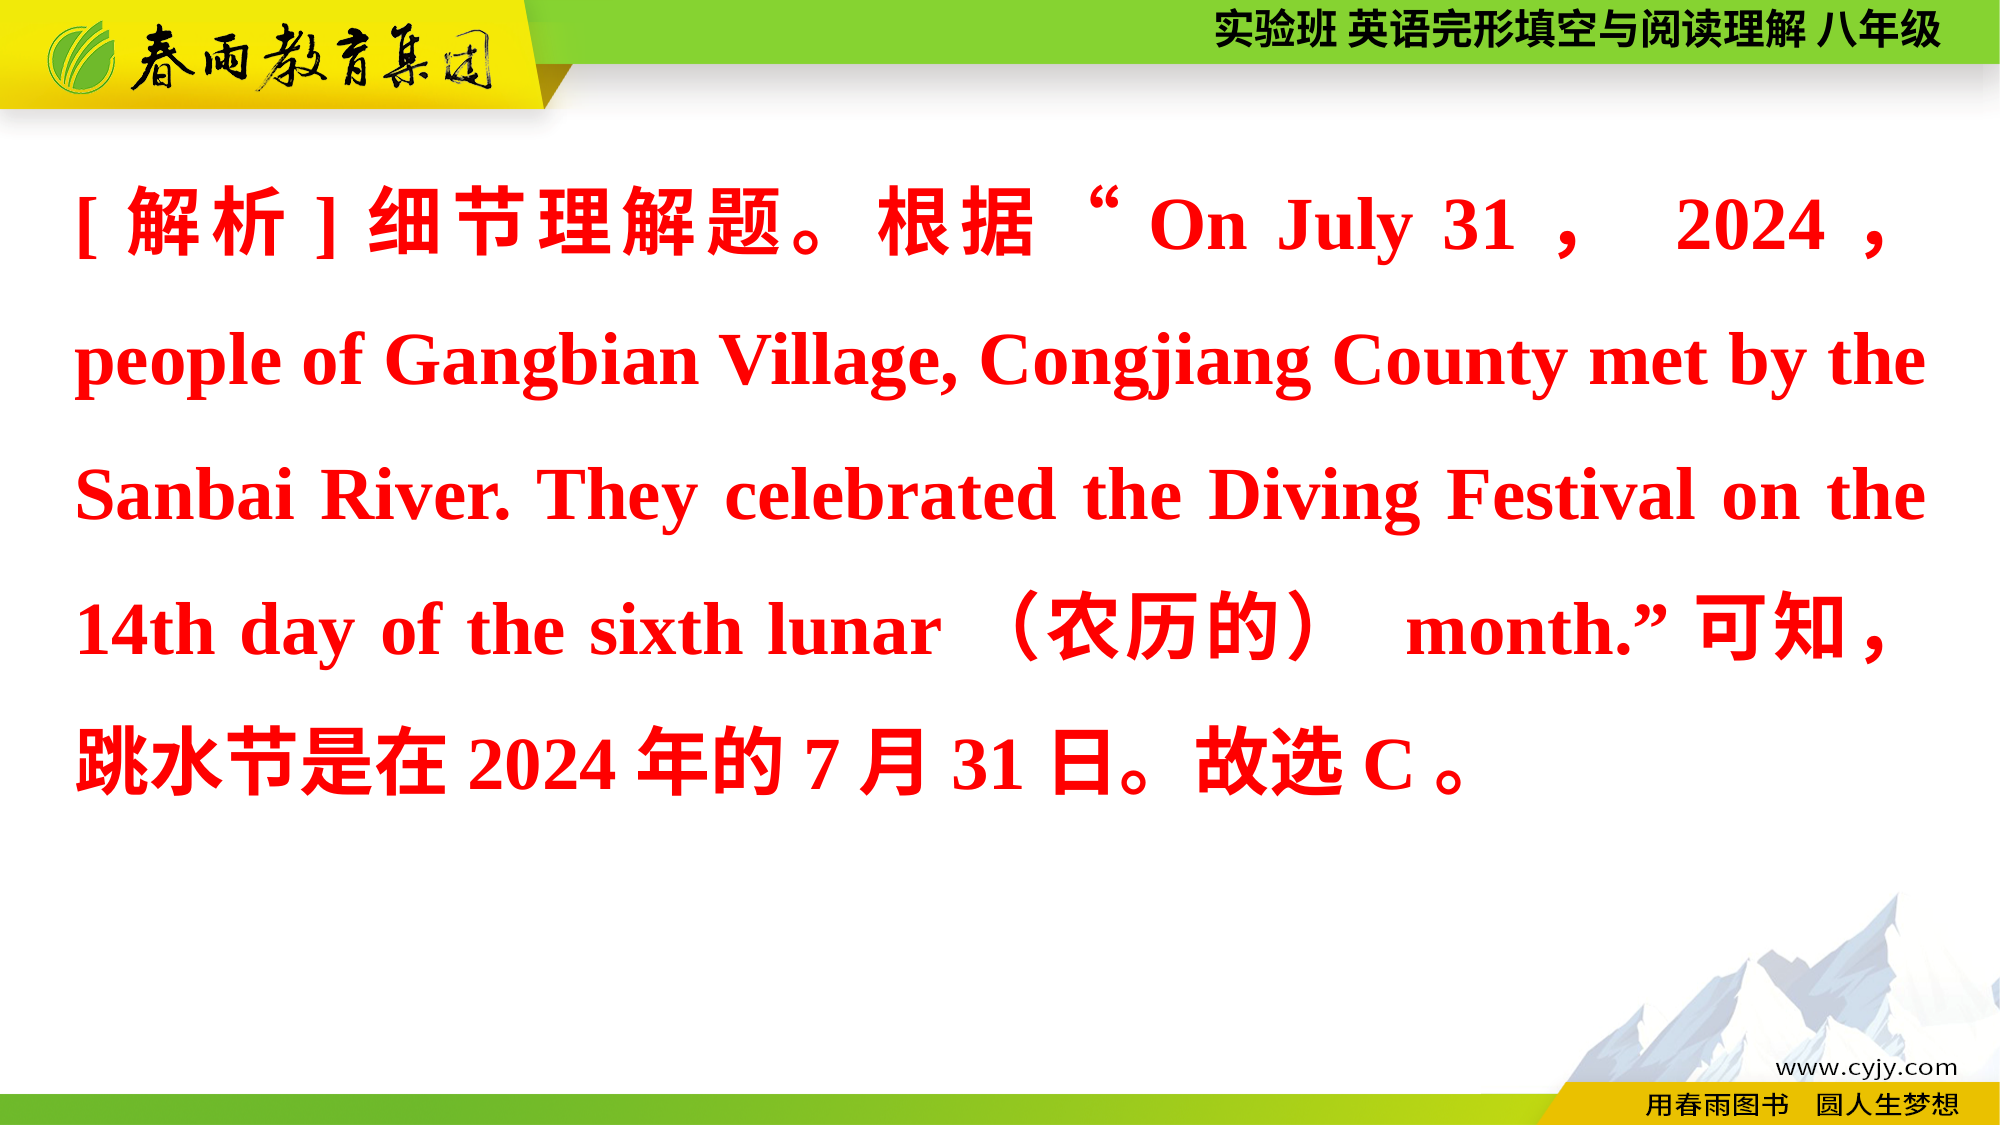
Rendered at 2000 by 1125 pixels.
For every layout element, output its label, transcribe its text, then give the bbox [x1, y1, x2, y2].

list [解析]细节理解题。根据“On July 31， 2024， people of Gangbian Village, Congjiang County met by the Sanbai River. They celebrated the Diving Festival on the 14th day of the sixth lunar（农历的） month.”可知，跳水节是在2024年的7月31日。故选C。 [59, 122, 1944, 802]
picture [0, 0, 2000, 1125]
